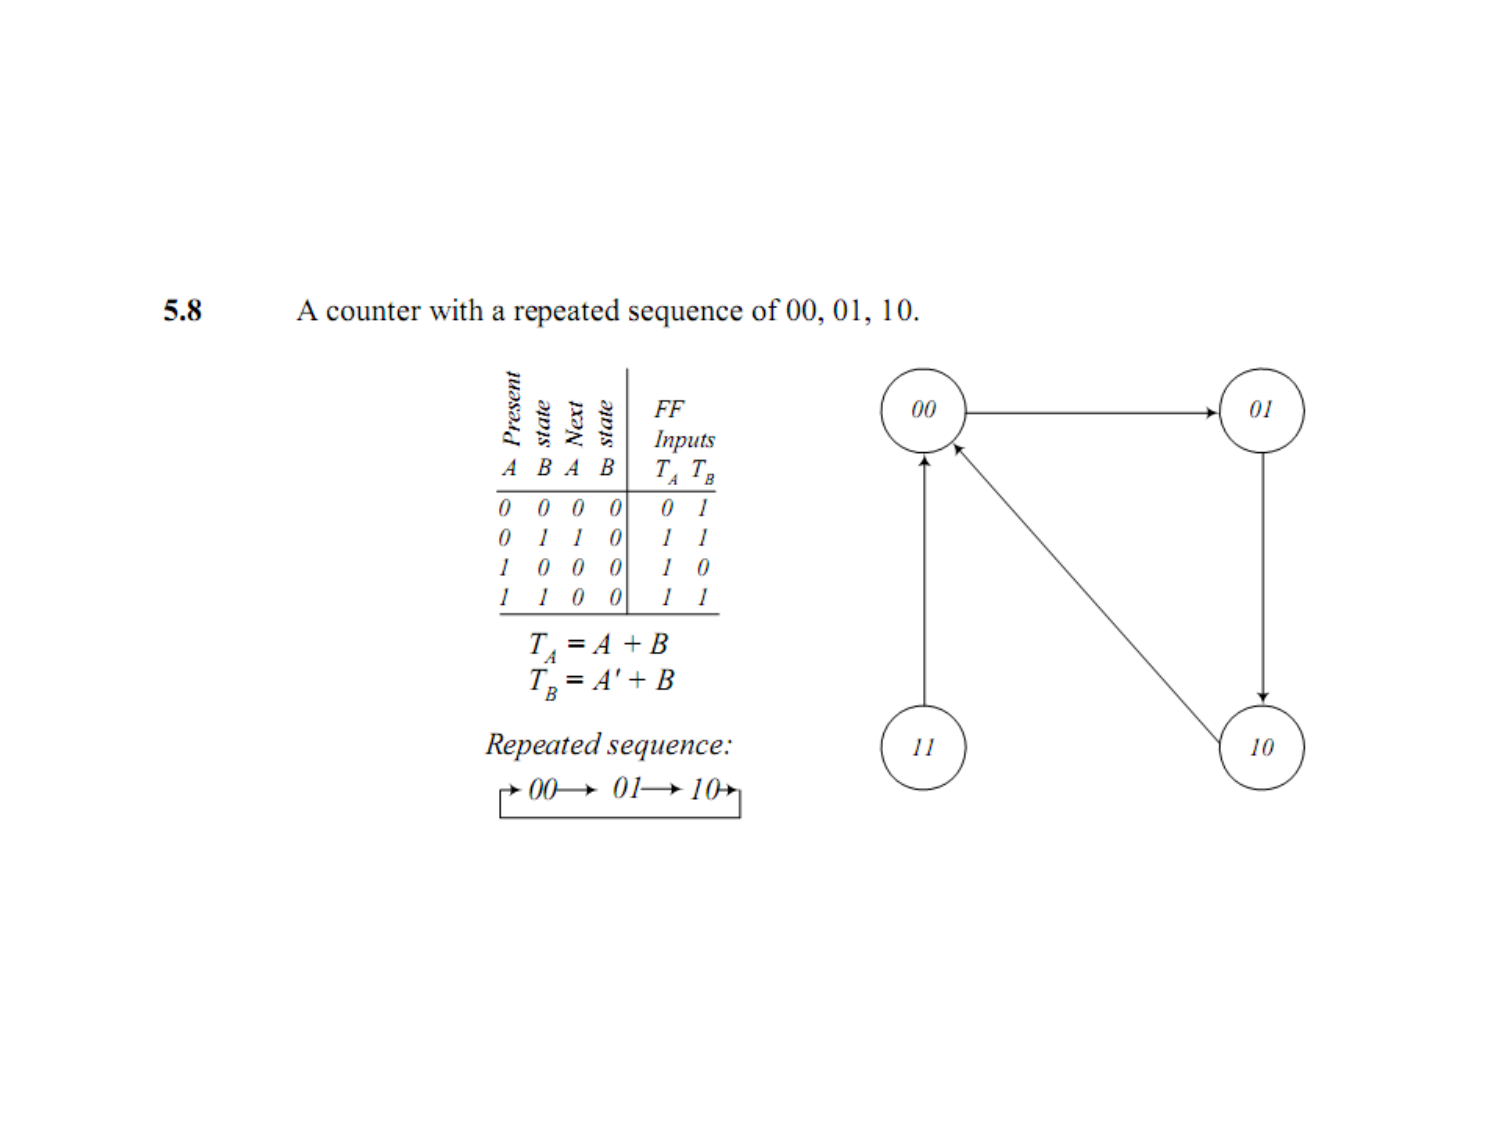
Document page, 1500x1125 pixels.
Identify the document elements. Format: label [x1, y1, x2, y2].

picture [143, 283, 1357, 842]
